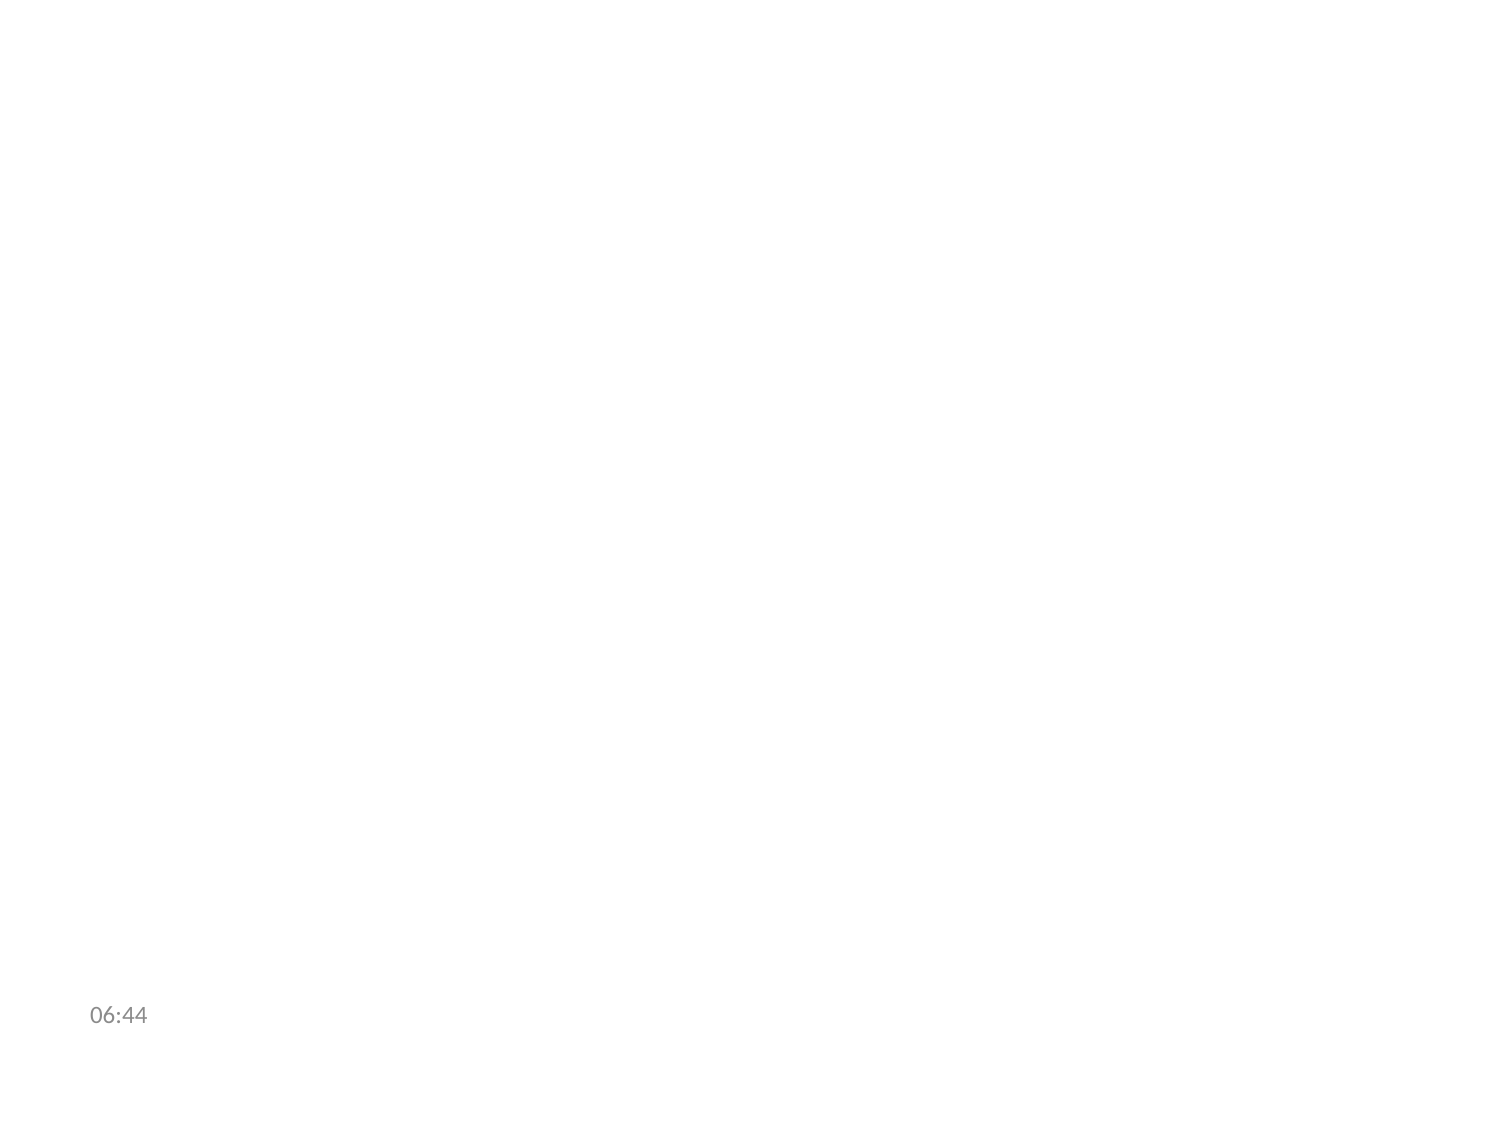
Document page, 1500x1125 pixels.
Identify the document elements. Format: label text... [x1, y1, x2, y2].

text_box 15:35 [75, 983, 425, 1044]
